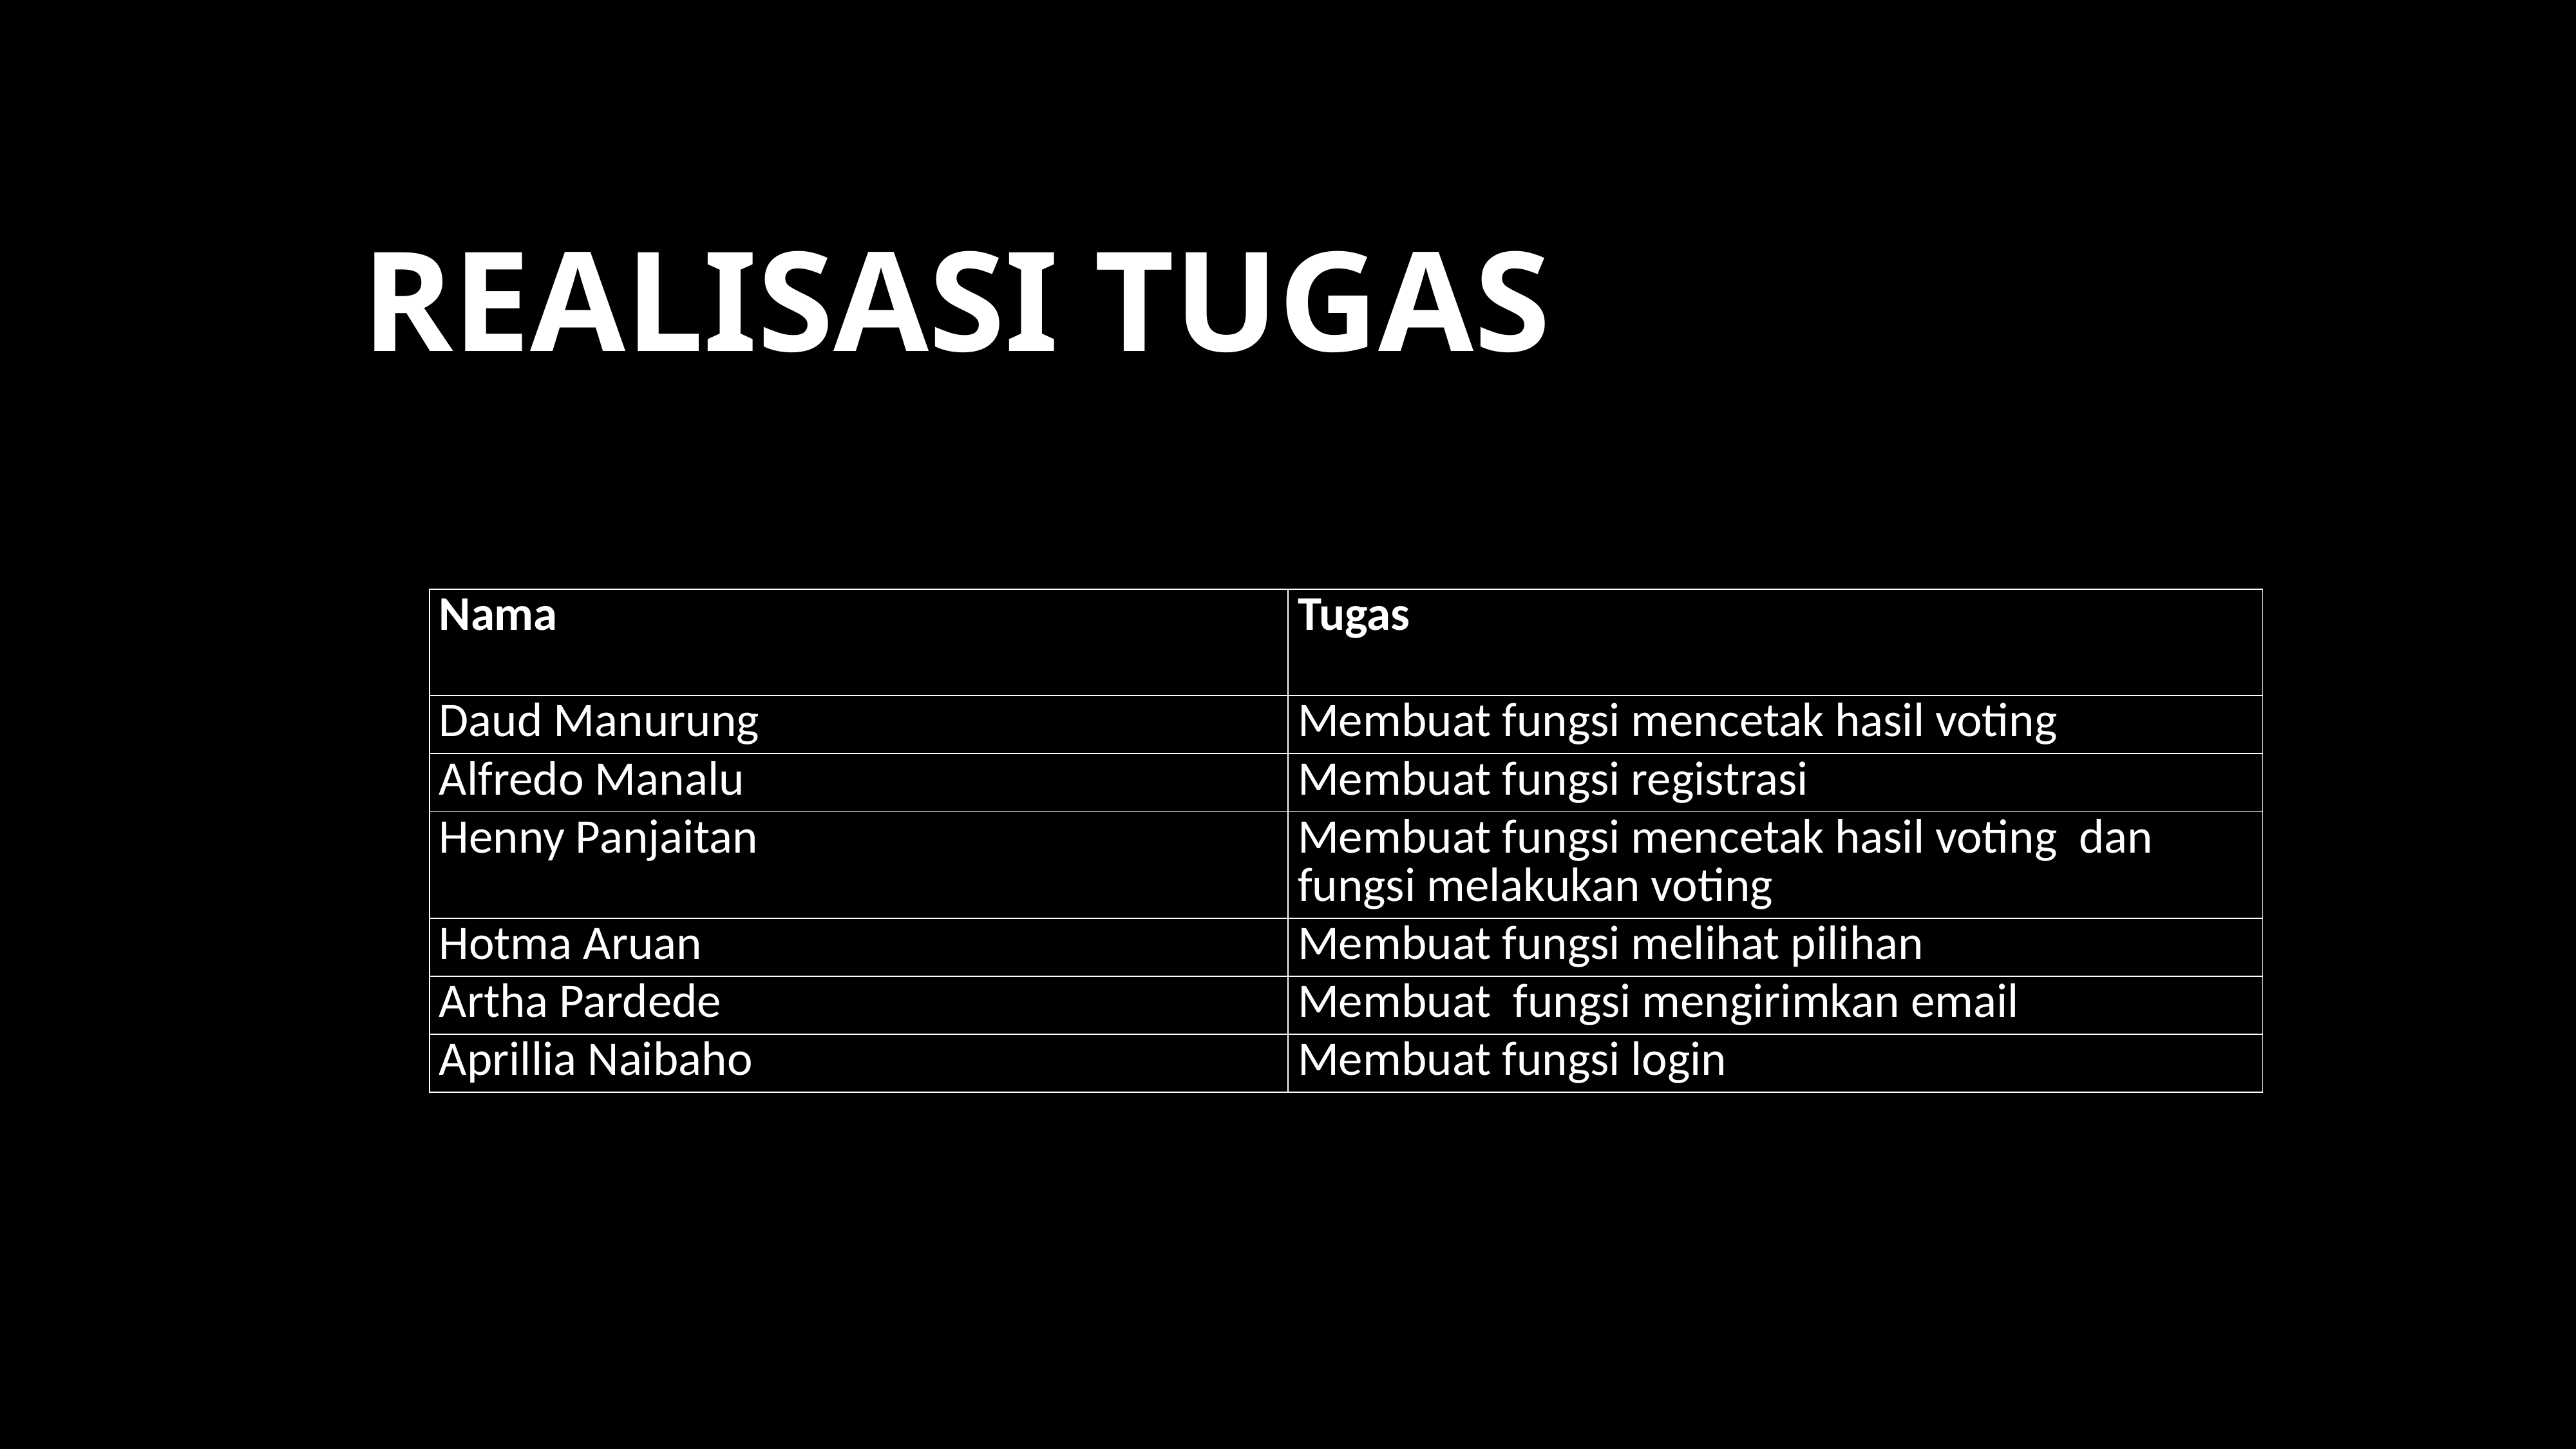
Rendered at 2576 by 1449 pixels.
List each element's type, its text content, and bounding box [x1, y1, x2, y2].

table_cell Membuat fungsi mencetak hasil voting [1289, 696, 2262, 753]
table_cell Daud Manurung [430, 696, 1287, 753]
table_cell Artha Pardede [430, 977, 1287, 1034]
table_cell Alfredo Manalu [430, 754, 1287, 811]
table_cell Membuat fungsi login [1289, 1035, 2262, 1092]
table_cell Membuat fungsi mencetak hasil voting dan fungsi melakukan voting [1289, 812, 2262, 918]
table_cell Membuat fungsi mengirimkan email [1289, 977, 2262, 1034]
list REALISASI TUGAS [352, 227, 2272, 1397]
table_header Tugas [1289, 590, 2262, 695]
table_cell Hotma Aruan [430, 919, 1287, 976]
table_cell Aprillia Naibaho [430, 1035, 1287, 1092]
table_cell Membuat fungsi melihat pilihan [1289, 919, 2262, 976]
table_cell Membuat fungsi registrasi [1289, 754, 2262, 811]
table_cell Henny Panjaitan [430, 812, 1287, 918]
table_header Nama [430, 590, 1287, 695]
